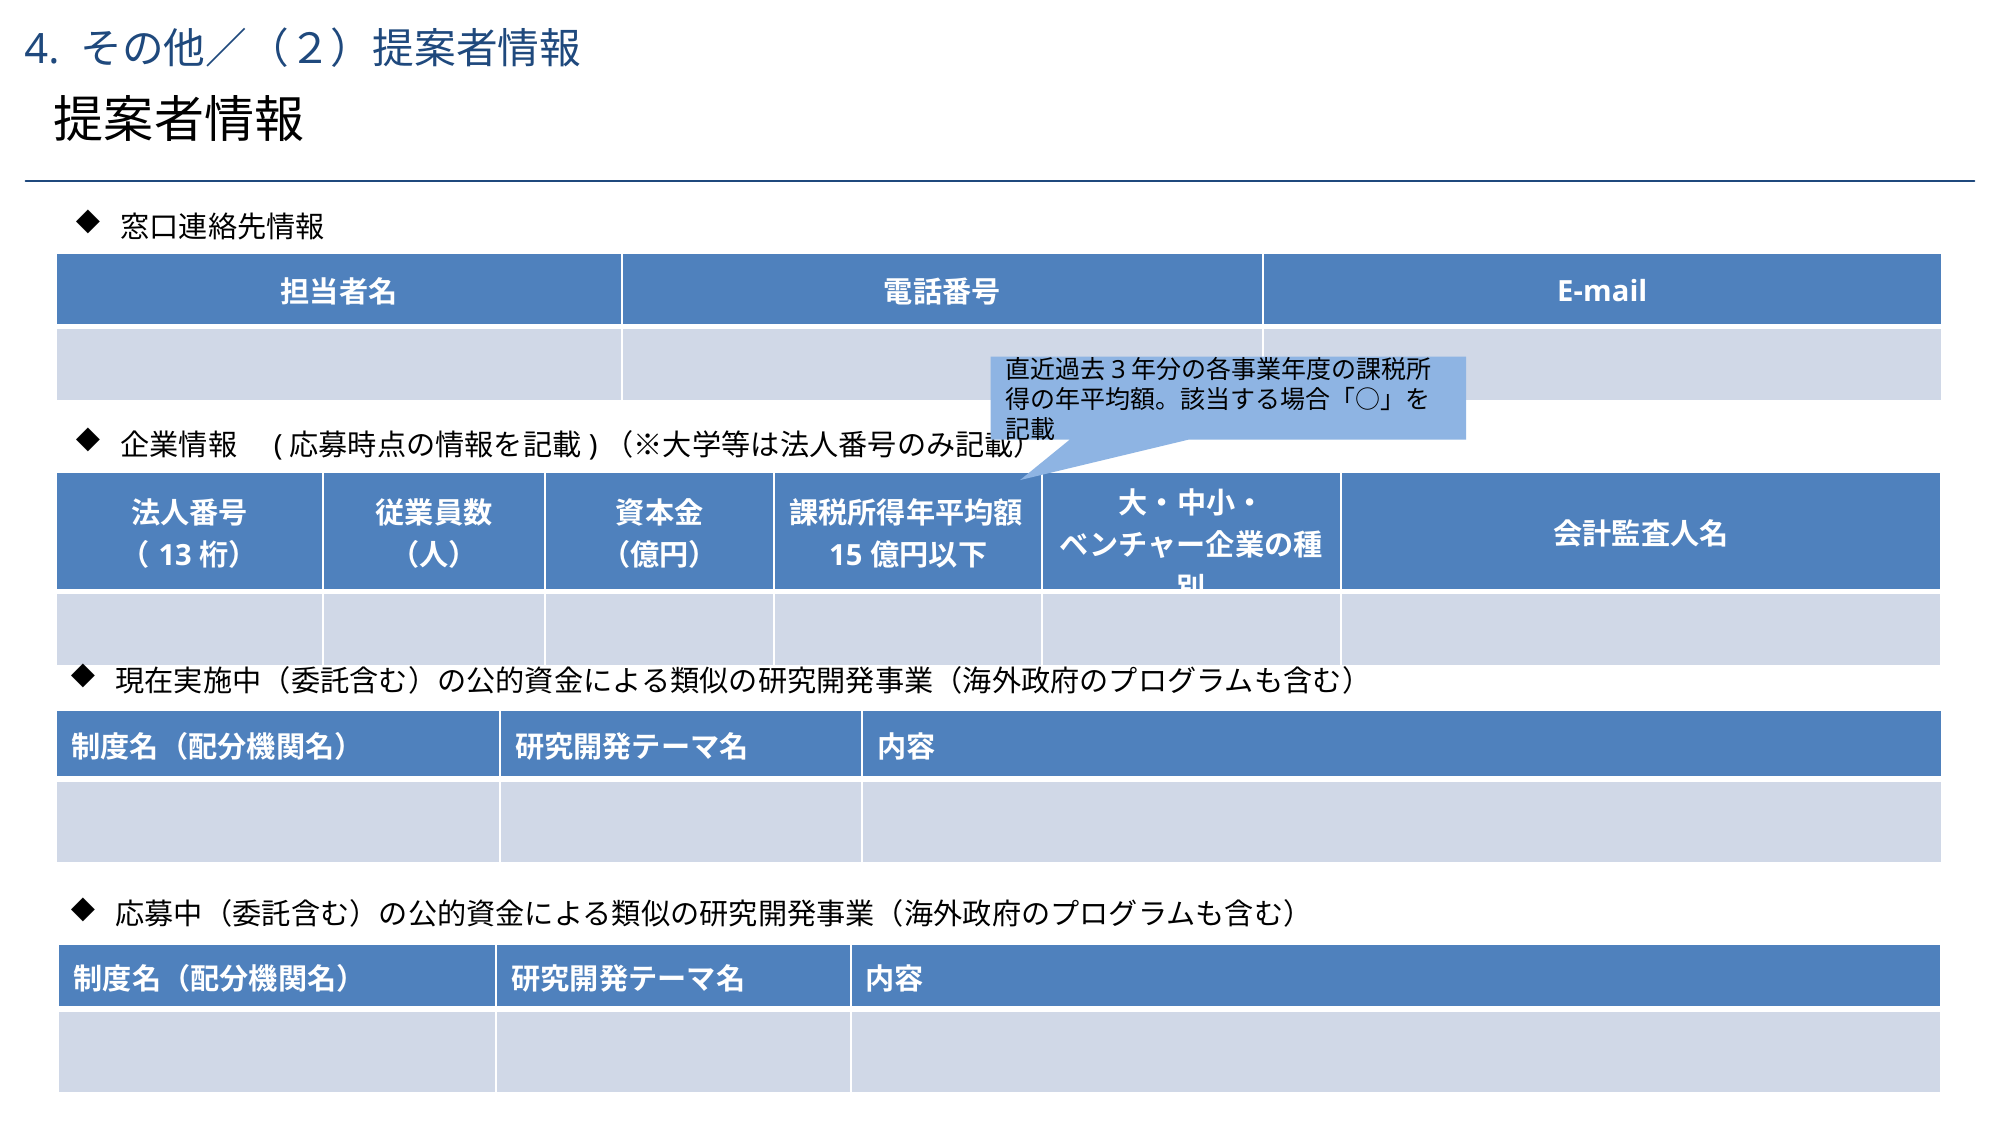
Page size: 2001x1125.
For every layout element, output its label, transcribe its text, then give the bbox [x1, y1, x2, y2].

text_box 直近過去3年分の各事業年度の課税所得の年平均額。該当する場合「○」を記載 [989, 355, 1467, 481]
table_header E-mail [1264, 254, 1941, 324]
text_box 企業情報 (応募時点の情報を記載)（※大学等は法人番号のみ記載） [58, 414, 903, 474]
table_header 法人番号 （13桁） [57, 473, 322, 589]
table_header 制度名（配分機関名） [59, 945, 495, 1006]
table_header 担当者名 [57, 254, 621, 324]
table_header 従業員数 （人） [324, 474, 544, 589]
table_cell [546, 594, 773, 665]
table_cell [623, 329, 1262, 400]
text_box 提案者情報 [53, 94, 1899, 149]
table_header 内容 [863, 711, 1941, 776]
table_cell [57, 782, 499, 862]
text_box 現在実施中（委託含む）の公的資金による類似の研究開発事業（海外政府のプログラムも含む） [53, 650, 769, 710]
table_cell [1043, 594, 1340, 665]
table_header 制度名（配分機関名） [57, 711, 499, 776]
table_header 内容 [852, 945, 1940, 1006]
text_box 窓口連絡先情報 [58, 195, 774, 255]
table_cell [863, 782, 1941, 862]
table_header 会計監査人名 [1342, 473, 1940, 589]
table_cell [775, 594, 1041, 665]
table_cell [852, 1012, 1940, 1092]
table_header 大・中小・ ベンチャー企業の種別 [1043, 473, 1340, 589]
table_header 課税所得年平均額15億円以下 [775, 473, 1041, 589]
table_cell [1264, 329, 1941, 400]
table_header 研究開発テーマ名 [501, 711, 861, 776]
table_cell [57, 329, 621, 400]
table_cell [59, 1012, 495, 1092]
table_cell [501, 782, 861, 862]
table_cell [324, 594, 544, 650]
text_box 応募中（委託含む）の公的資金による類似の研究開発事業（海外政府のプログラムも含む） [53, 883, 769, 943]
table_header 電話番号 [623, 254, 1262, 324]
table_cell [57, 594, 322, 650]
table_header 資本金 （億円） [546, 474, 773, 589]
table_cell [497, 1012, 850, 1092]
text_box 4. その他／（２）提案者情報 [24, 28, 1818, 74]
table_header 研究開発テーマ名 [497, 945, 850, 1006]
table_cell [1342, 594, 1940, 665]
